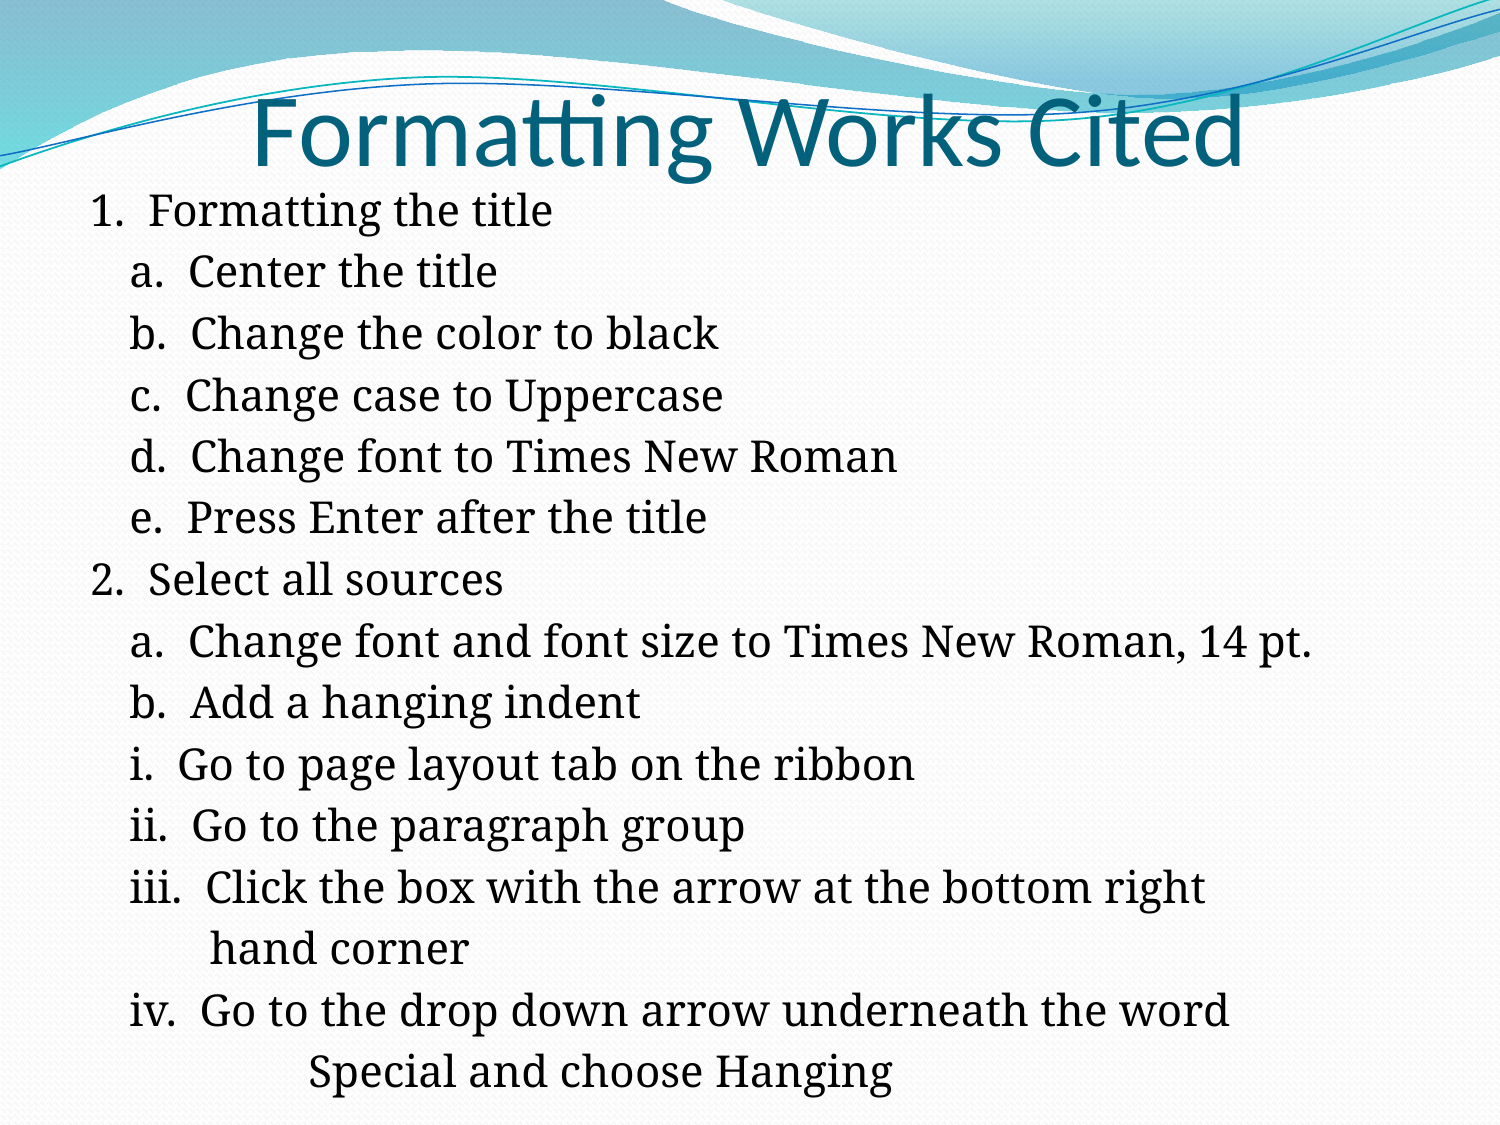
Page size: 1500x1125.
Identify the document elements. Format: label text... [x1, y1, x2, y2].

list 1. Formatting the title a. Center the title b. Change the color to black c. Change case to Uppercase d. Change font to Times New Roman e. Press Enter after the title 2. Select all sources a. Change font and font size to Times New Roman, 14 pt. b. Add a hanging indent i. Go to page layout tab on the ribbon ii. Go to the paragraph group iii. Click the box with the arrow at the bottom right hand corner iv. Go to the drop down arrow underneath the word Special and choose Hanging [75, 174, 1425, 1125]
title Formatting Works Cited [75, 0, 1425, 174]
